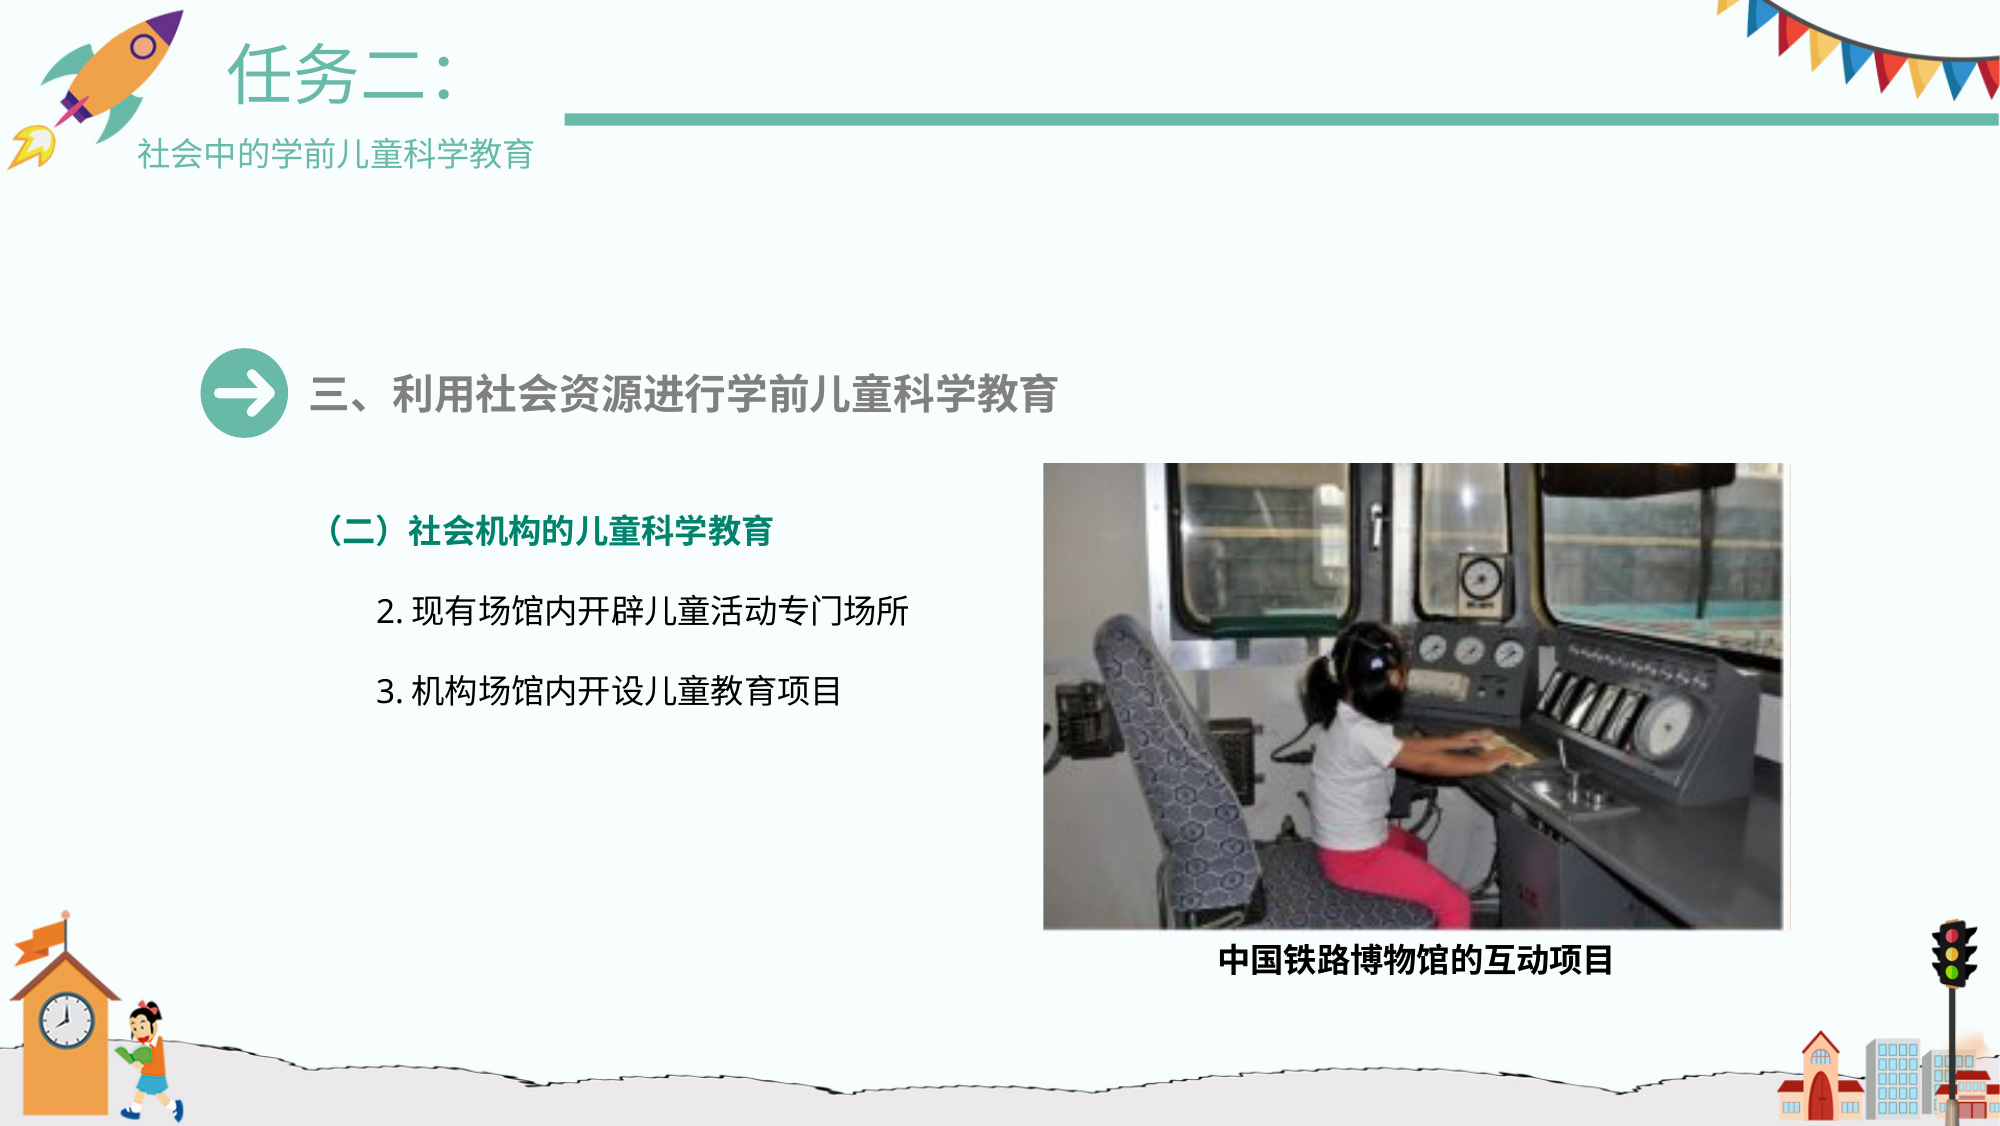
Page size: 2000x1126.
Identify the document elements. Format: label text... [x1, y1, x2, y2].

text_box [132, 32, 2000, 174]
text_box 中国铁路博物馆的互动项目 [1202, 939, 1632, 987]
picture [0, 0, 2000, 1126]
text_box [200, 347, 1738, 721]
